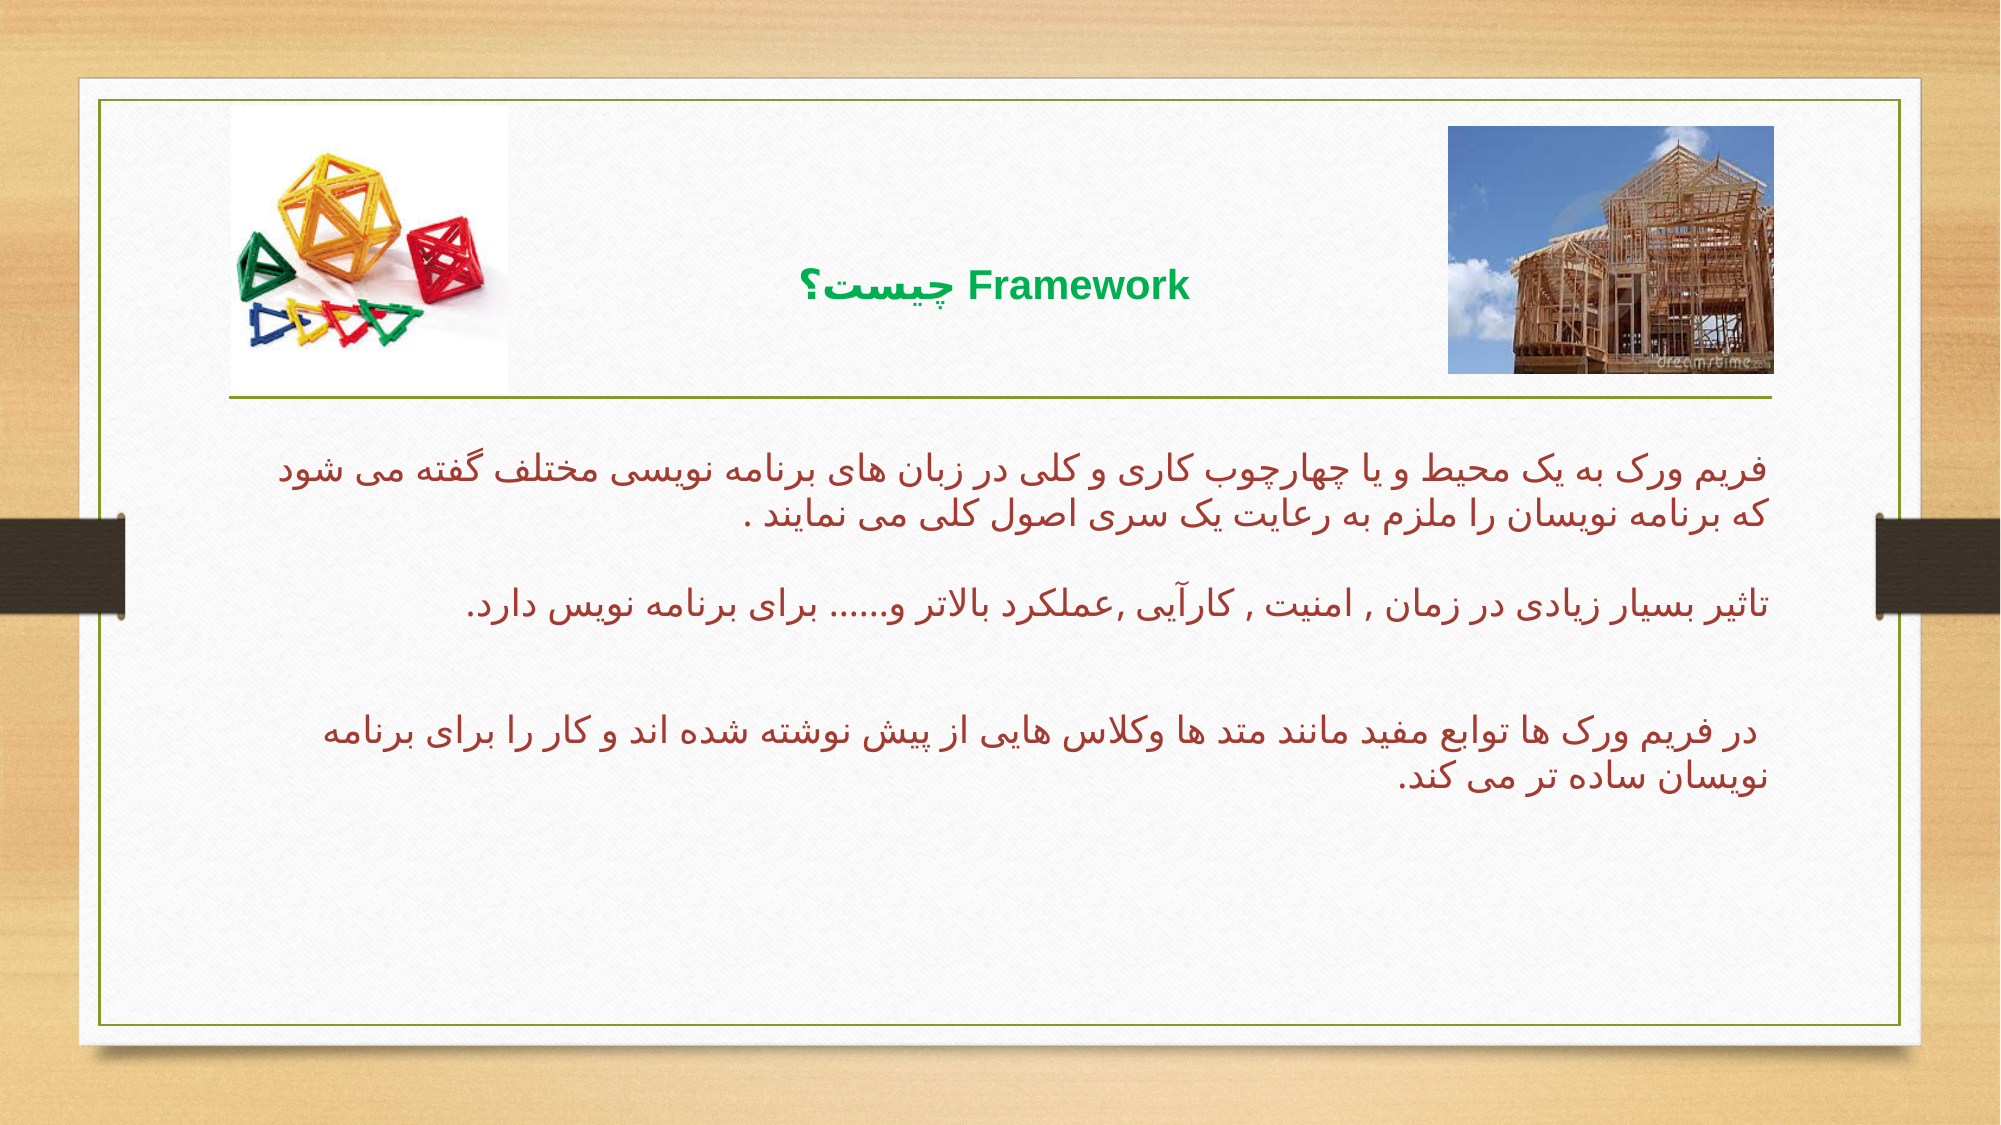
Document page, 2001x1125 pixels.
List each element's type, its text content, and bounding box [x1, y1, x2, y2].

text_box در فریم ورک ها توابع مفید مانند متد ها وکلاس هایی از پیش نوشته شده اند و کار را برای برنامه نویسان ساده تر می کند. [231, 653, 1785, 804]
picture [0, 0, 2001, 1125]
text_box Framework چیست؟ [735, 250, 1254, 315]
text_box فریم ورک به یک محیط و یا چهارچوب کاری و کلی در زبان های برنامه نویسی مختلف گفته می شود که برنامه نویسان را ملزم به رعایت یک سری اصول کلی می نمایند . تاثیر بسیار زیادی در زمان , امنیت , کارآیی ,عملکرد بالاتر و...... برای برنامه نویس دارد. [231, 436, 1785, 653]
